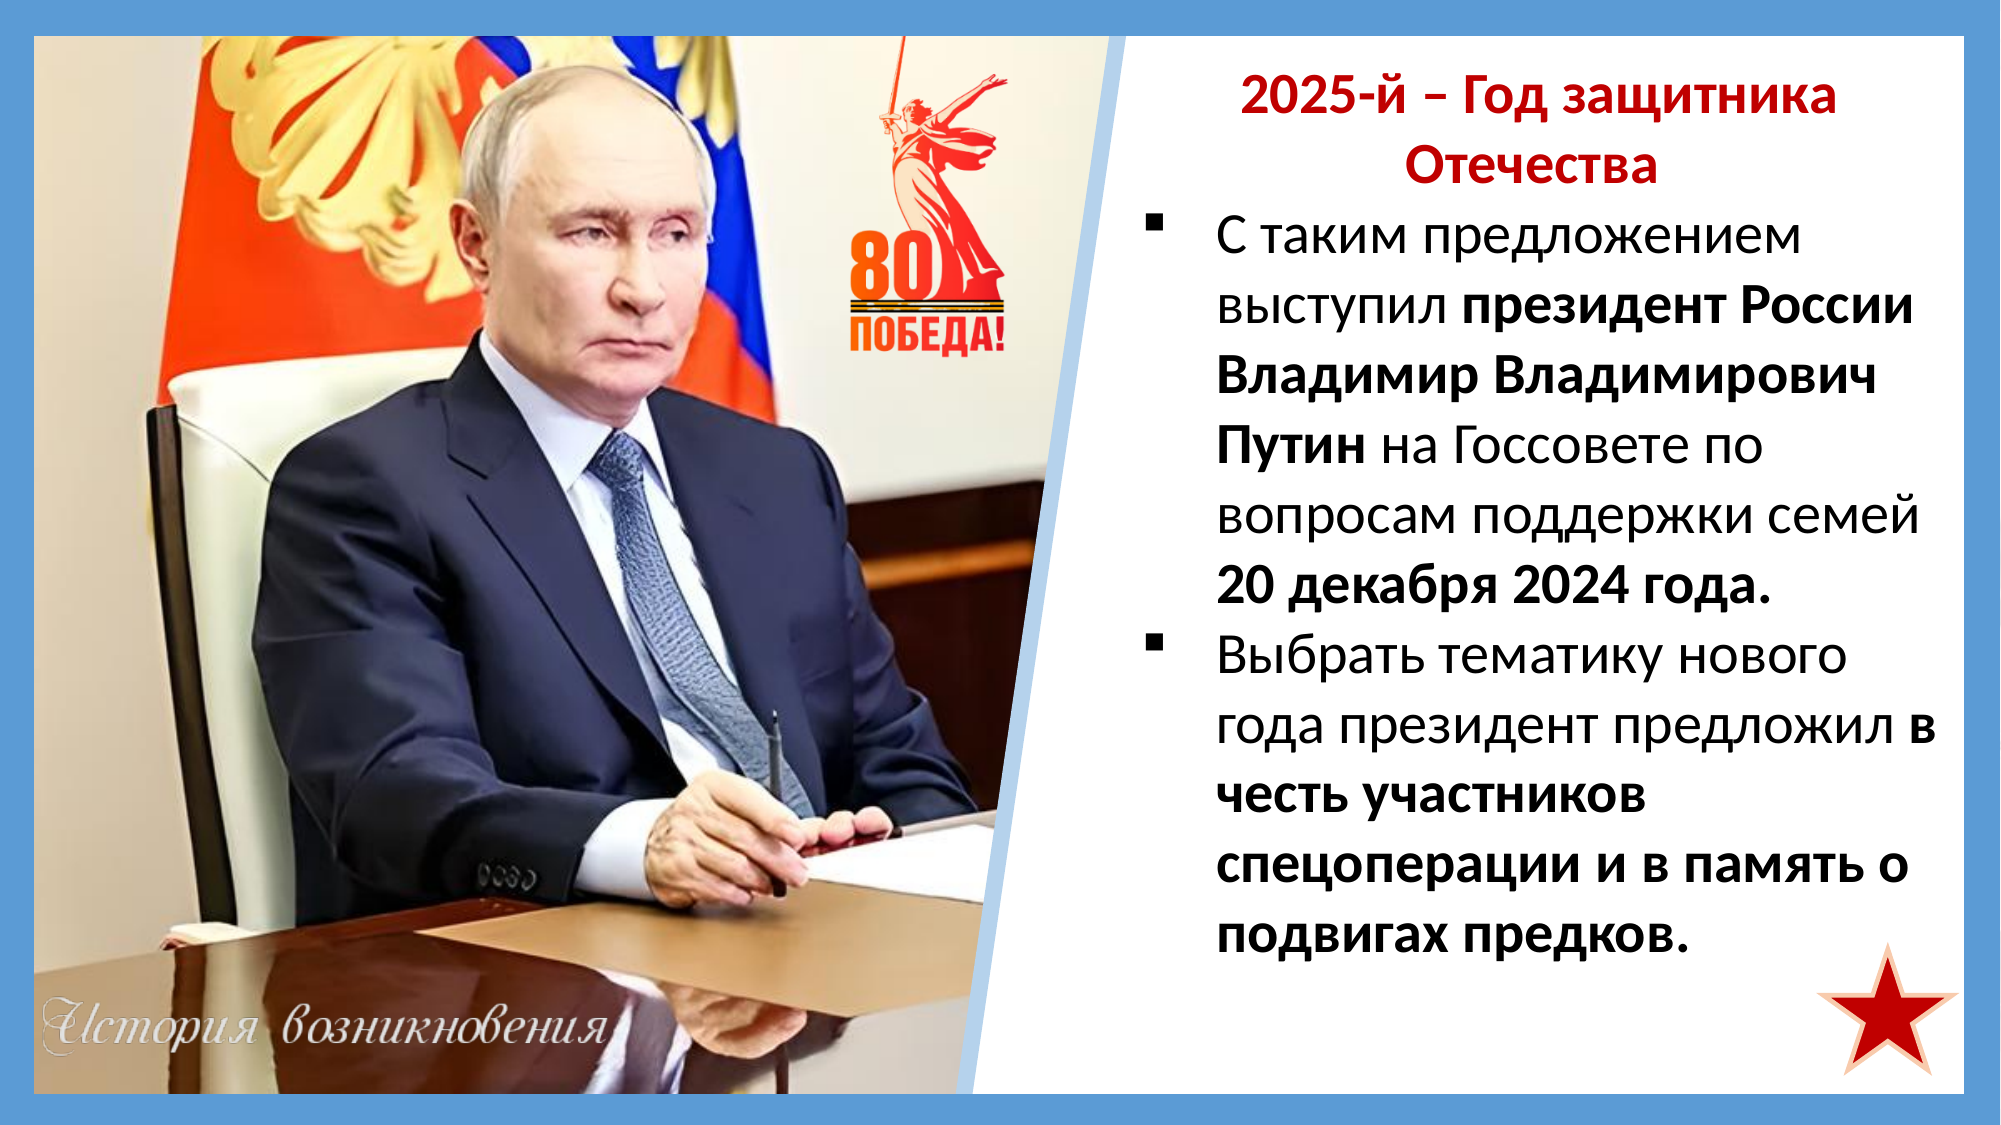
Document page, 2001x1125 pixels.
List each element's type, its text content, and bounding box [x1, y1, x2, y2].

text_box 2025-й – Год защитника Отечества С таким предложением выступил президент России Владимир Владимирович Путин на Госсовете по вопросам поддержки семей 20 декабря 2024 года. Выбрать тематику нового года президент предложил в честь участников спецоперации и в память о подвигах предков. [1126, 47, 1953, 972]
text_box [1820, 945, 1956, 1073]
picture [34, 36, 1109, 1094]
